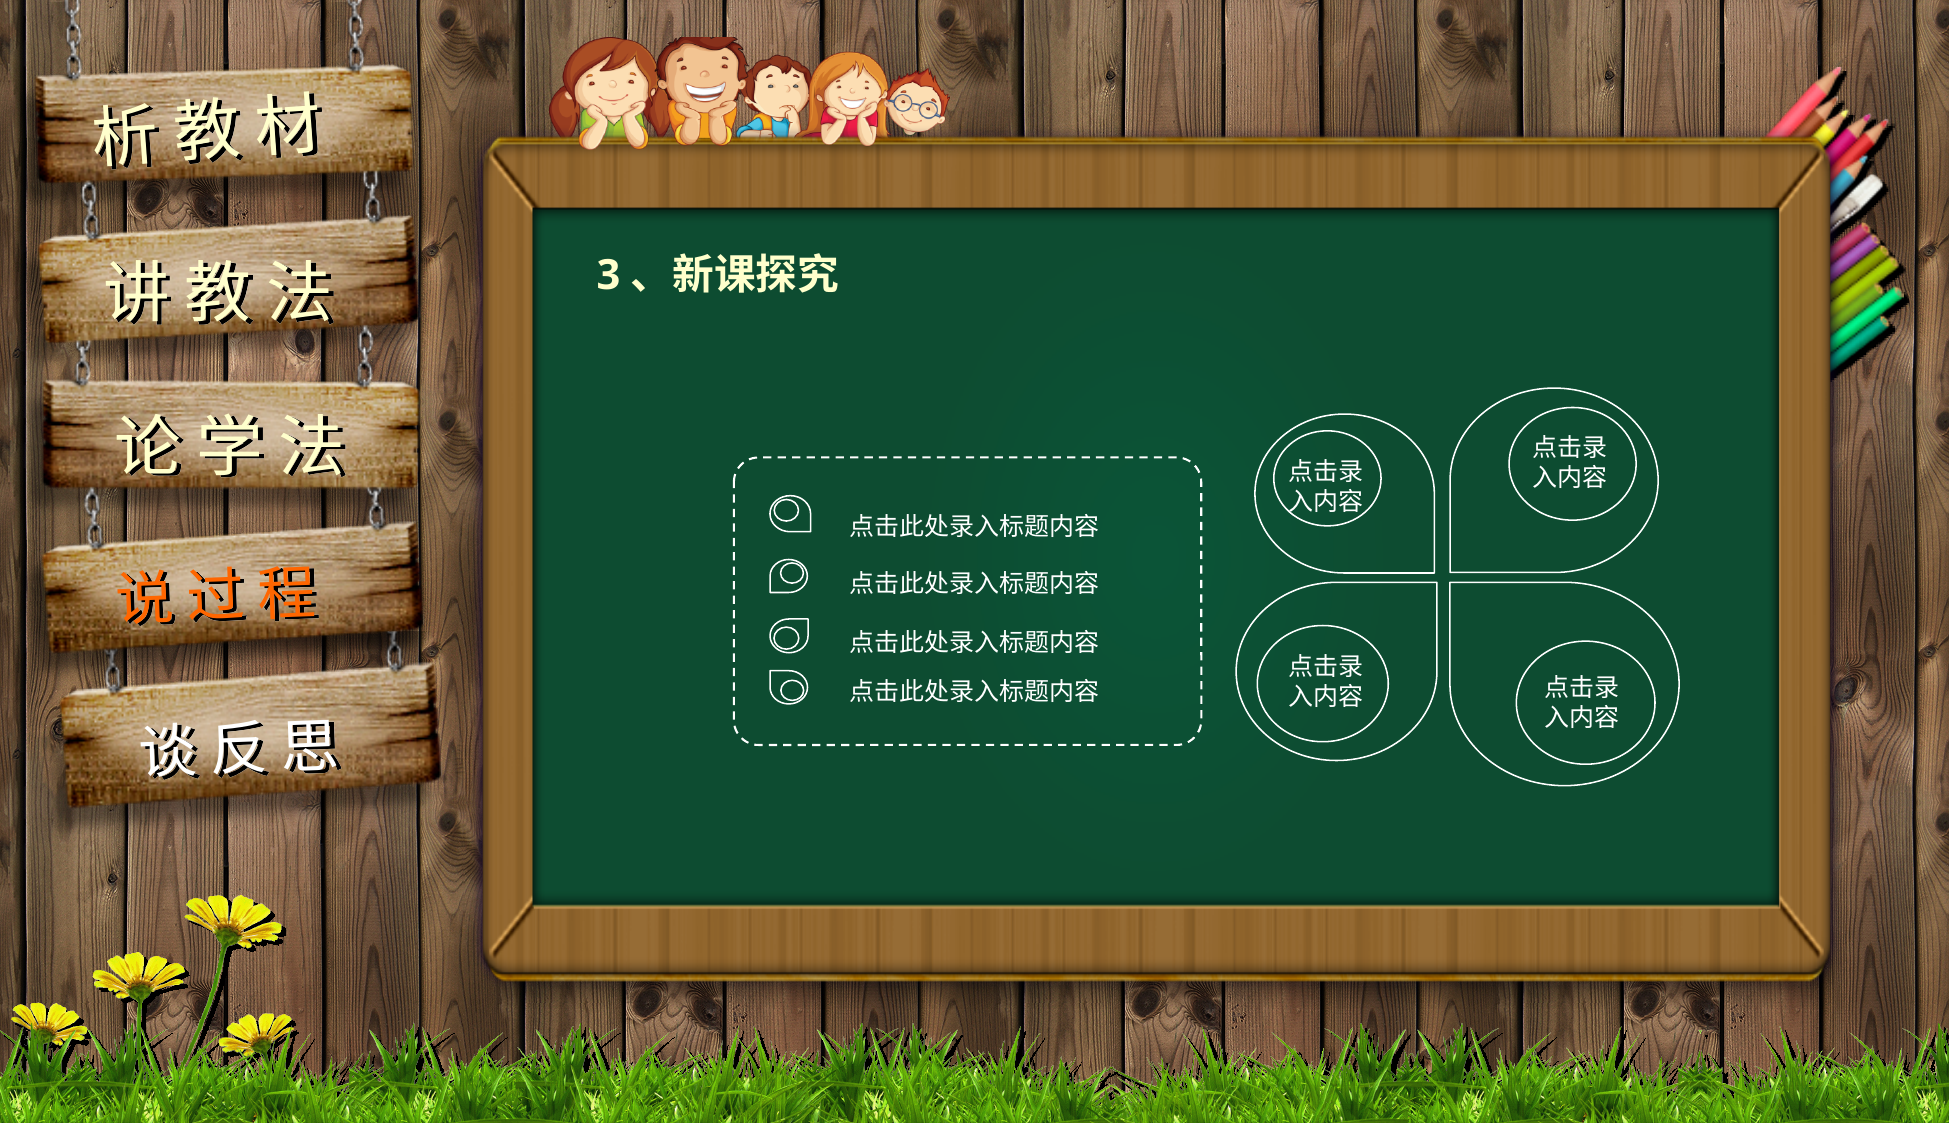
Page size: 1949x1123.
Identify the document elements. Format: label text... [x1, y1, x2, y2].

text_box [770, 670, 808, 704]
text_box 点击录 入内容 [1279, 645, 1374, 716]
text_box [1449, 582, 1680, 786]
picture [0, 0, 1949, 1123]
text_box 点击此处录入标题内容 [810, 563, 1140, 603]
text_box [1254, 414, 1435, 574]
text_box 点击录 入内容 [1534, 666, 1629, 737]
text_box 点击此处录入标题内容 [810, 670, 1140, 710]
text_box [770, 618, 809, 653]
text_box 点击录 入内容 [1523, 426, 1618, 496]
text_box 点击此处录入标题内容 [810, 621, 1140, 662]
text_box 3、新课探究 [581, 240, 854, 306]
text_box 点击录 入内容 [1279, 450, 1374, 521]
text_box [770, 559, 808, 593]
text_box [1236, 582, 1437, 761]
text_box [1450, 388, 1659, 573]
text_box [769, 495, 811, 532]
text_box [733, 457, 1202, 745]
text_box 点击此处录入标题内容 [810, 505, 1140, 545]
